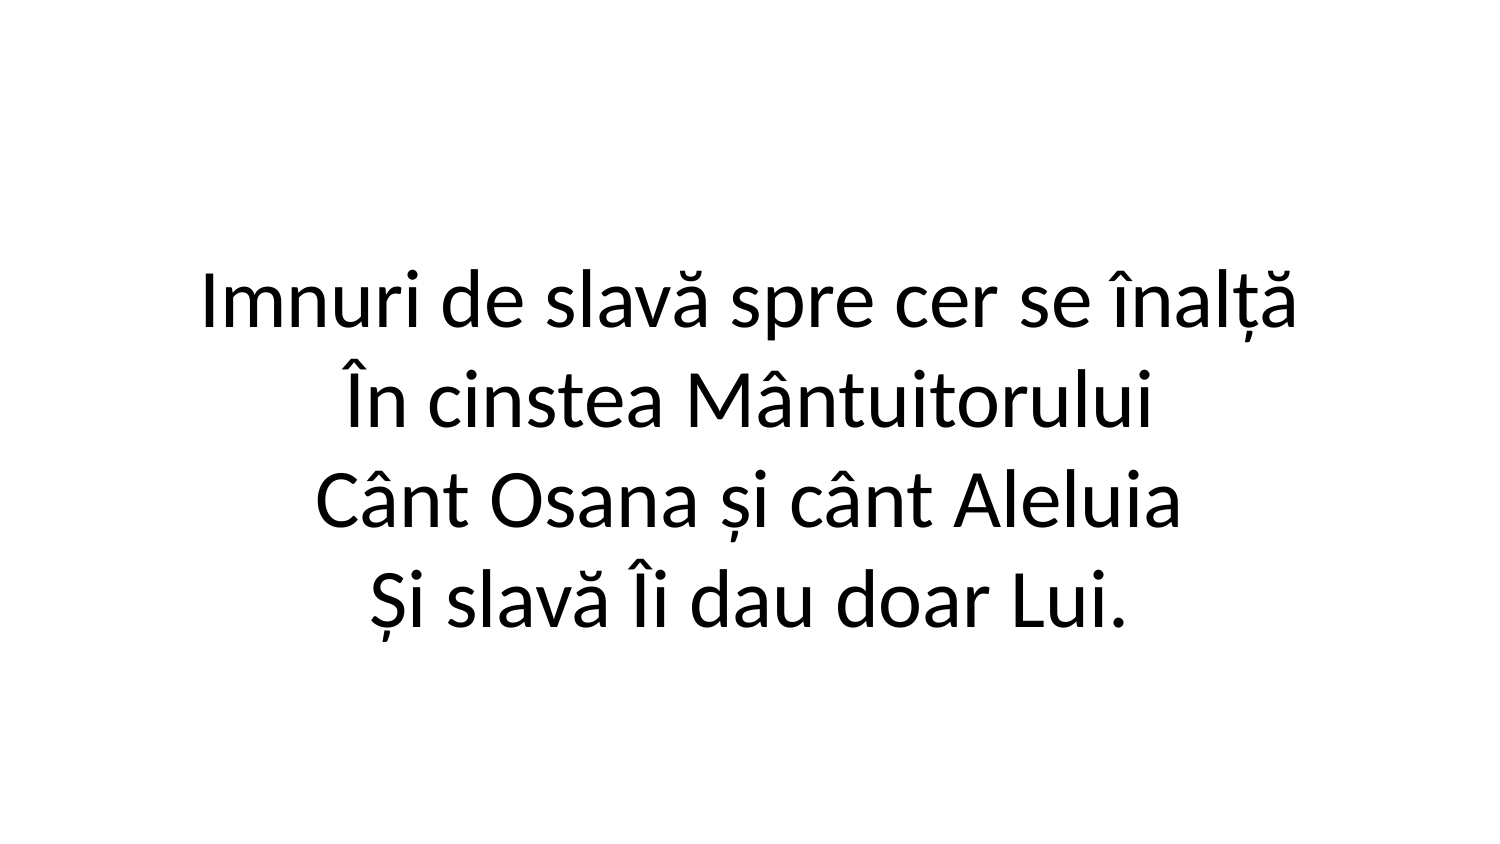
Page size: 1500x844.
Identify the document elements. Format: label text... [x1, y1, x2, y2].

text_box Imnuri de slavă spre cer se înalță În cinstea Mântuitorului Cânt Osana și cânt Aleluia Și slavă Îi dau doar Lui. [184, 192, 1316, 652]
